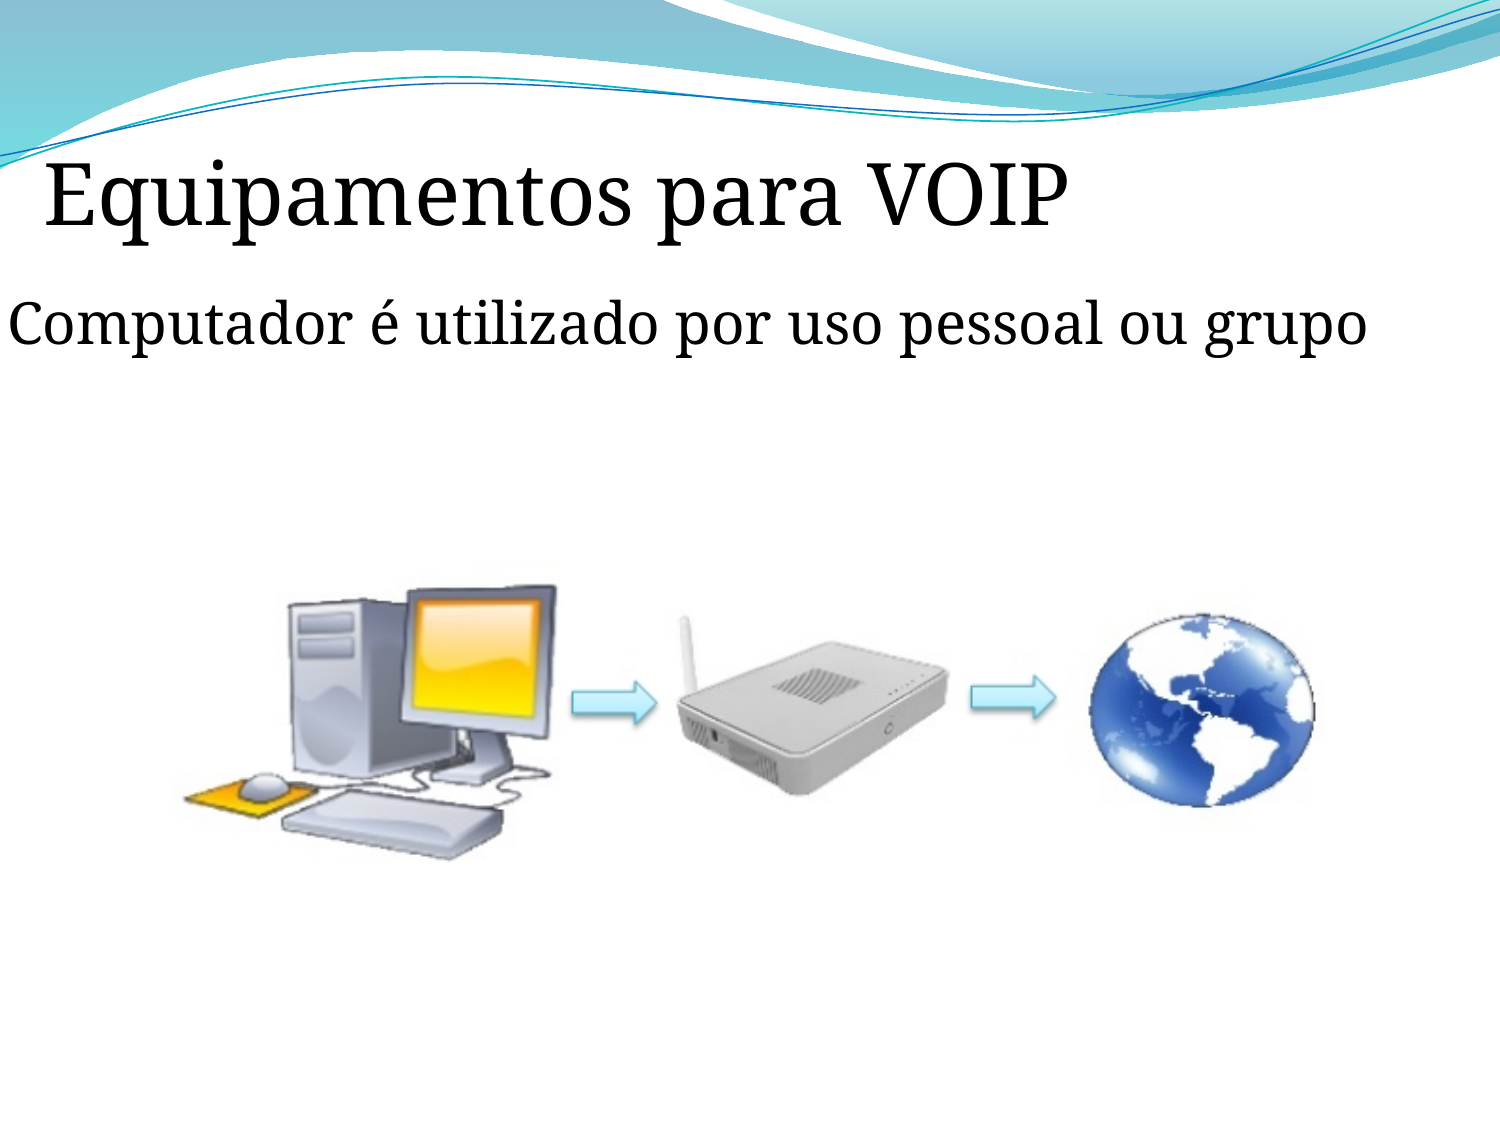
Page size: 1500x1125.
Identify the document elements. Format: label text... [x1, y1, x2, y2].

text_box Equipamentos para VOIP [0, 90, 1117, 284]
text_box Computador é utilizado por uso pessoal ou grupo [7, 278, 1398, 508]
picture [170, 562, 1327, 870]
